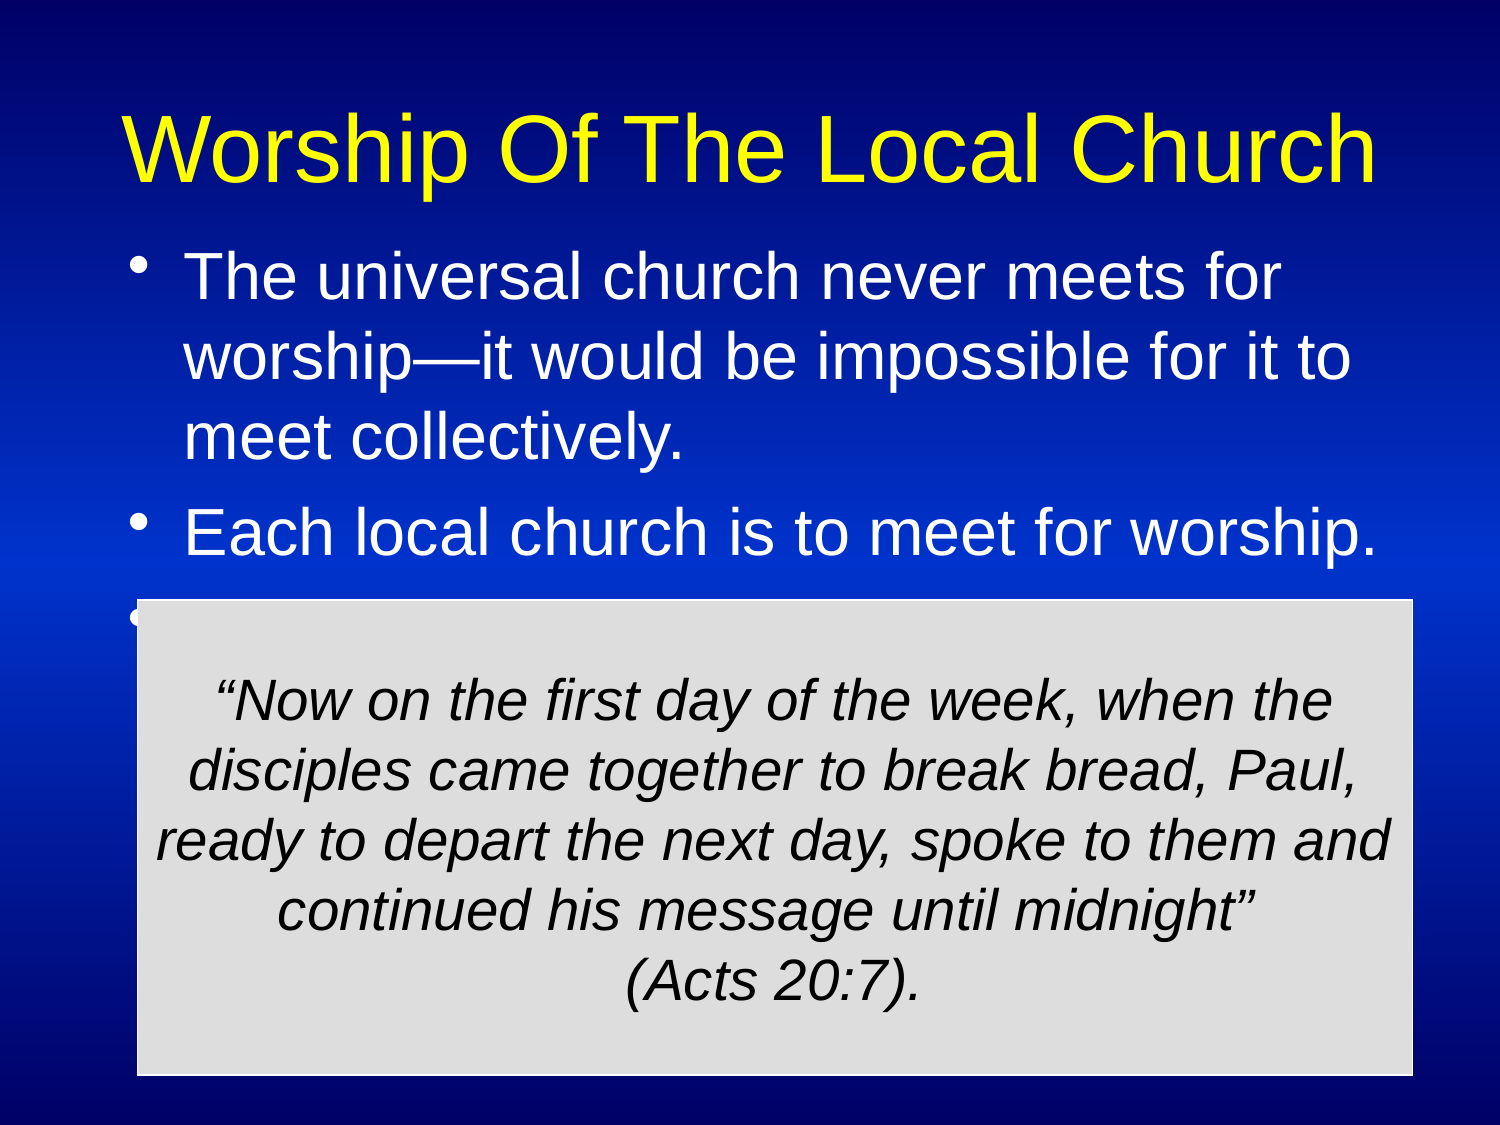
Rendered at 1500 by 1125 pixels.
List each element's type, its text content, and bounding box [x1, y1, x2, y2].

list The universal church never meets for worship—it would be impossible for it to meet collectively. Each local church is to meet for worship. The church meets for worship on the first day of the week (Sunday). [112, 224, 1463, 1125]
title Worship Of The Local Church [37, 50, 1463, 238]
text_box “Now on the first day of the week, when the disciples came together to break bread, Paul, ready to depart the next day, spoke to them and continued his message until midnight” (Acts 20:7). [137, 600, 1413, 1075]
